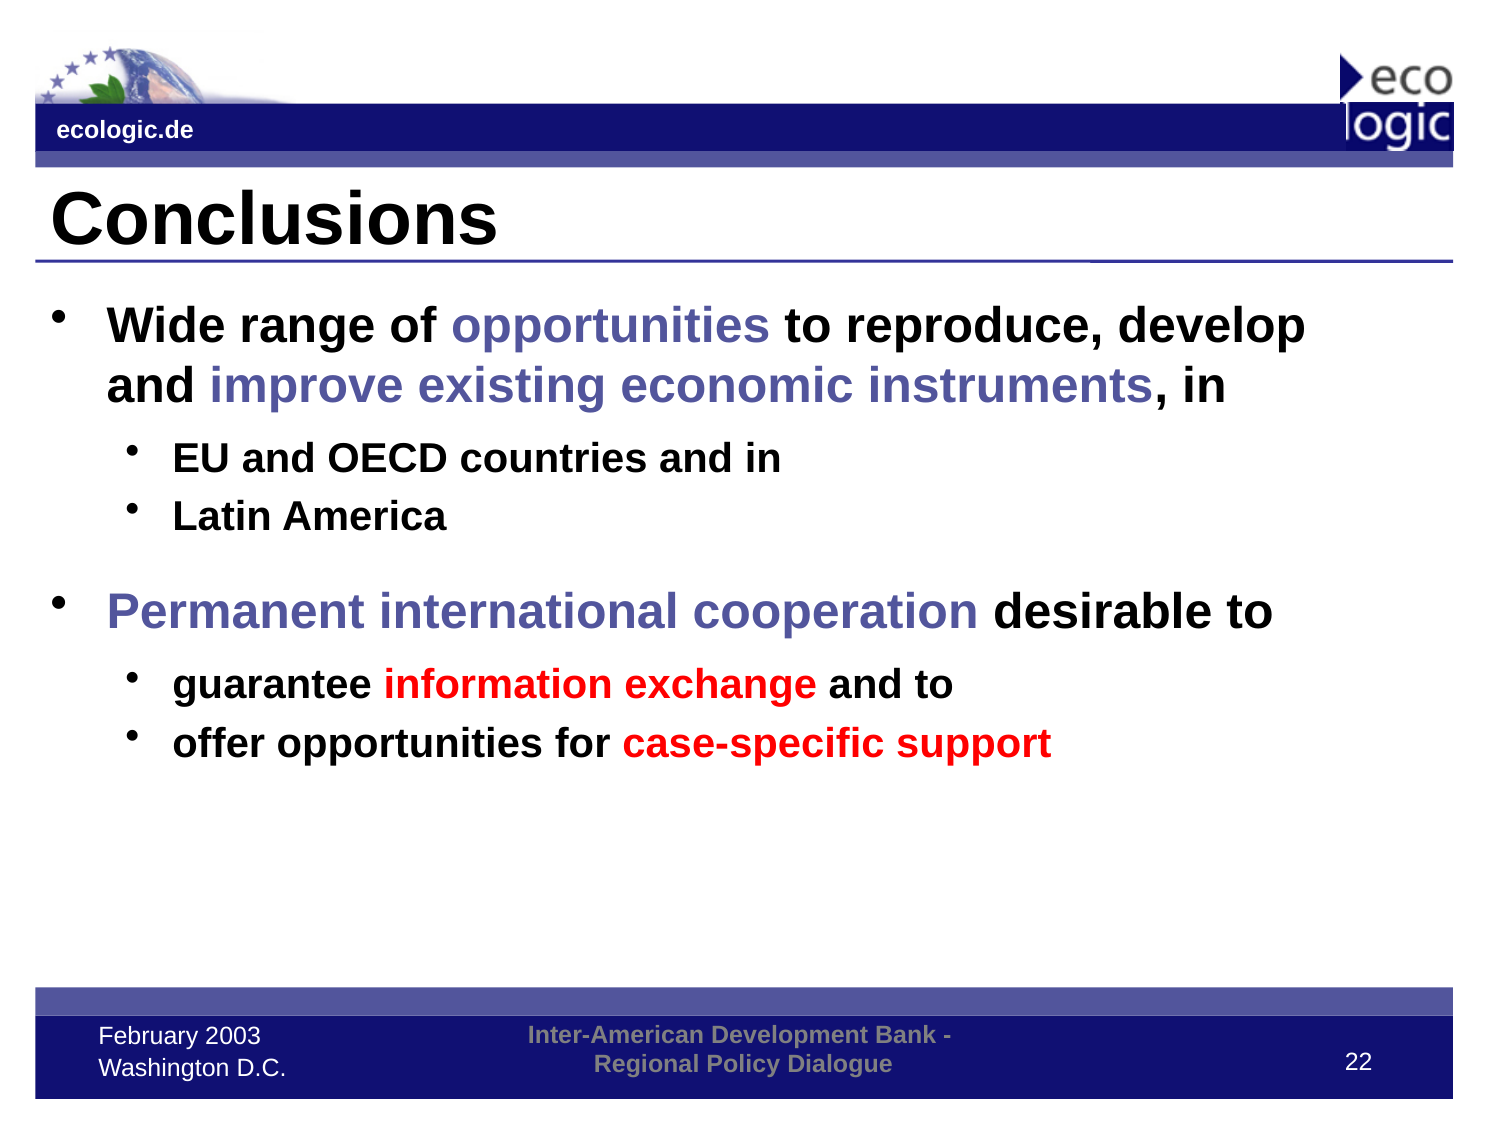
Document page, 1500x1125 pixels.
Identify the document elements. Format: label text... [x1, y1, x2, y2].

picture [35, 30, 296, 103]
picture [1340, 52, 1454, 151]
list Wide range of opportunities to reproduce, develop and improve existing economic instruments, in EU and OECD countries and in Latin America Permanent international cooperation desirable to guarantee information exchange and to offer opportunities for case-specific support [35, 284, 1454, 951]
title Conclusions [34, 173, 1454, 256]
slide_number 22 [1208, 1037, 1388, 1087]
